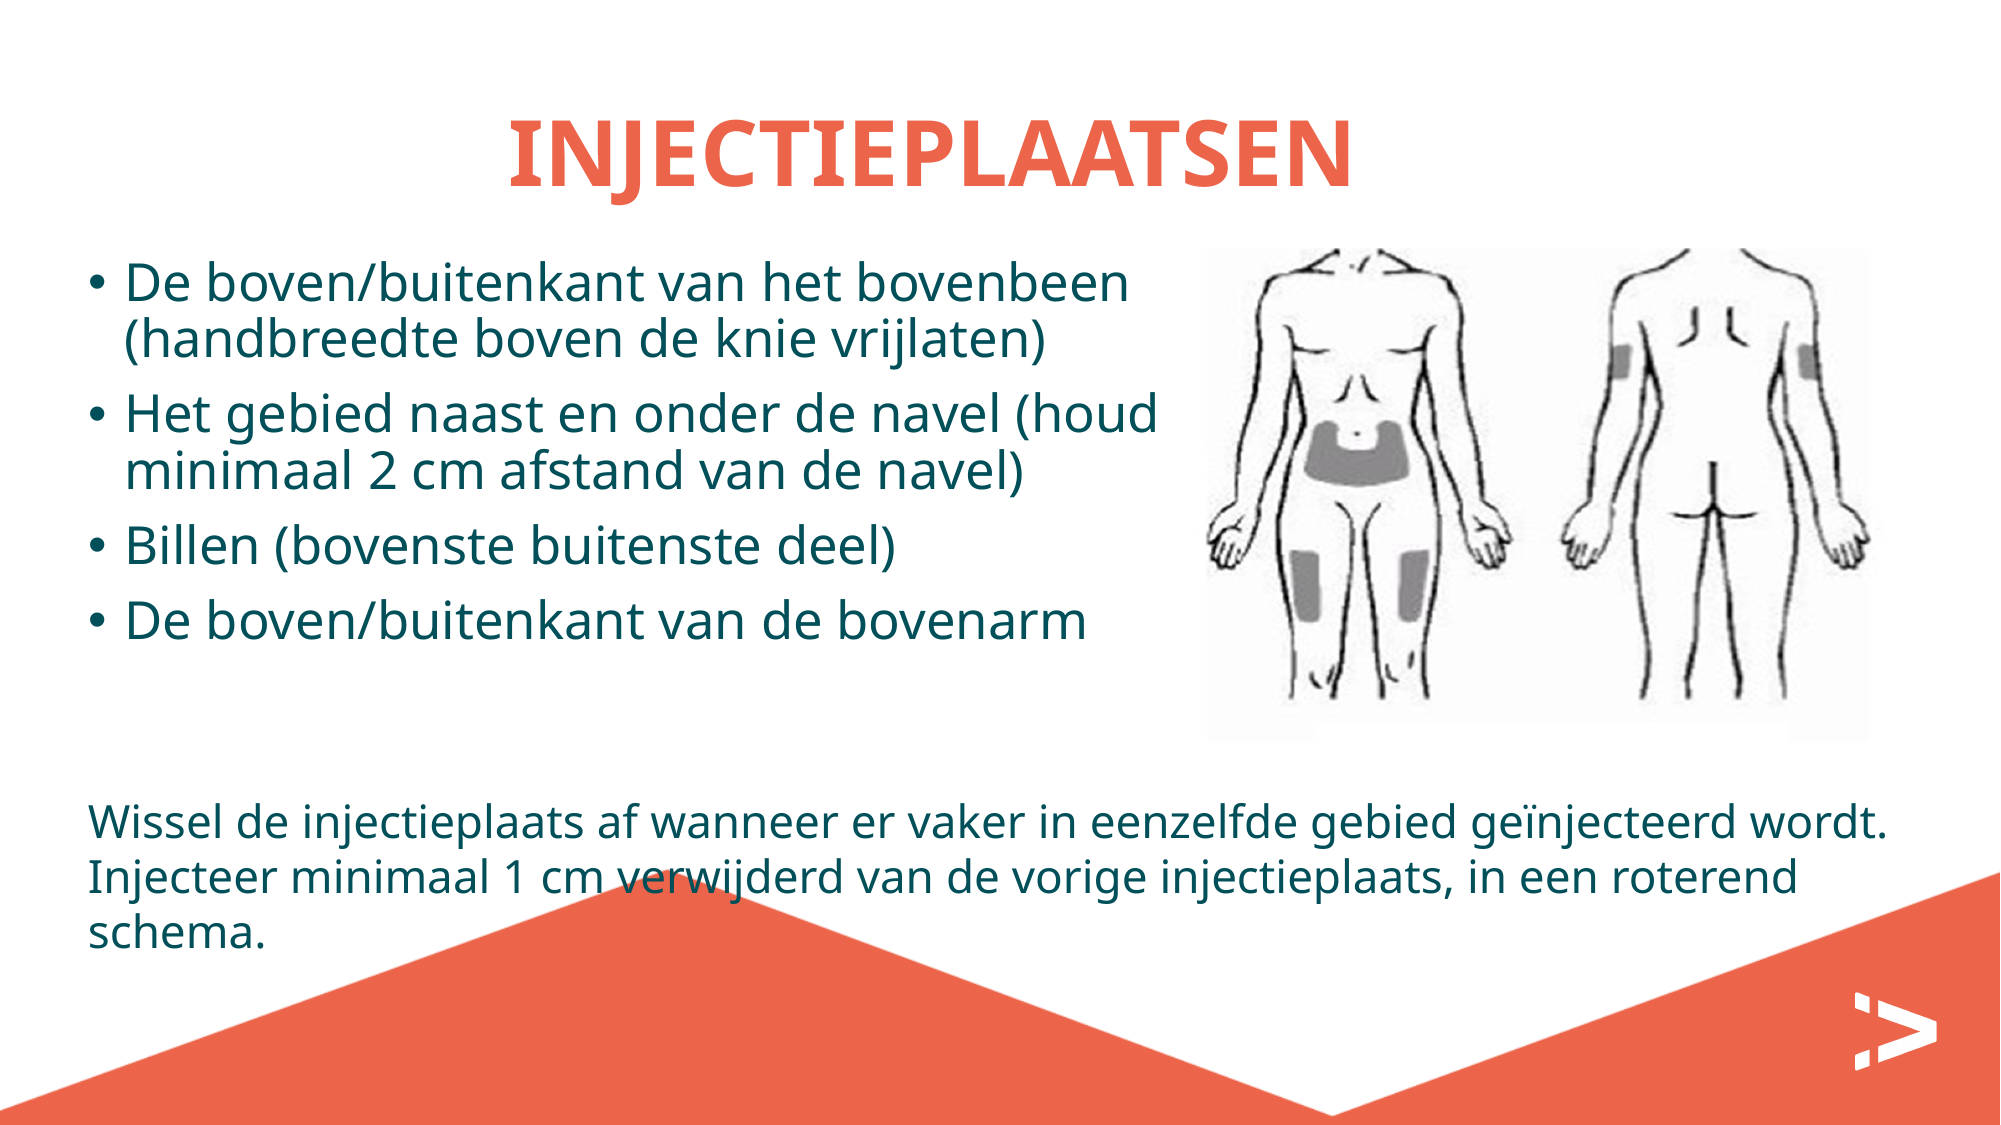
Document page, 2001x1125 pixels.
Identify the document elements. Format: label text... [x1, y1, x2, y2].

text_box Wissel de injectieplaats af wanneer er vaker in eenzelfde gebied geïnjecteerd wordt. Injecteer minimaal 1 cm verwijderd van de vorige injectieplaats, in een roterend schema. [73, 785, 1927, 966]
list De boven/buitenkant van het bovenbeen (handbreedte boven de knie vrijlaten) Het gebied naast en onder de navel (houd minimaal 2 cm afstand van de navel) Billen (bovenste buitenste deel) De boven/buitenkant van de bovenarm [73, 248, 1185, 742]
picture [0, 0, 2000, 1125]
title injectieplaatsen [233, 33, 1634, 248]
